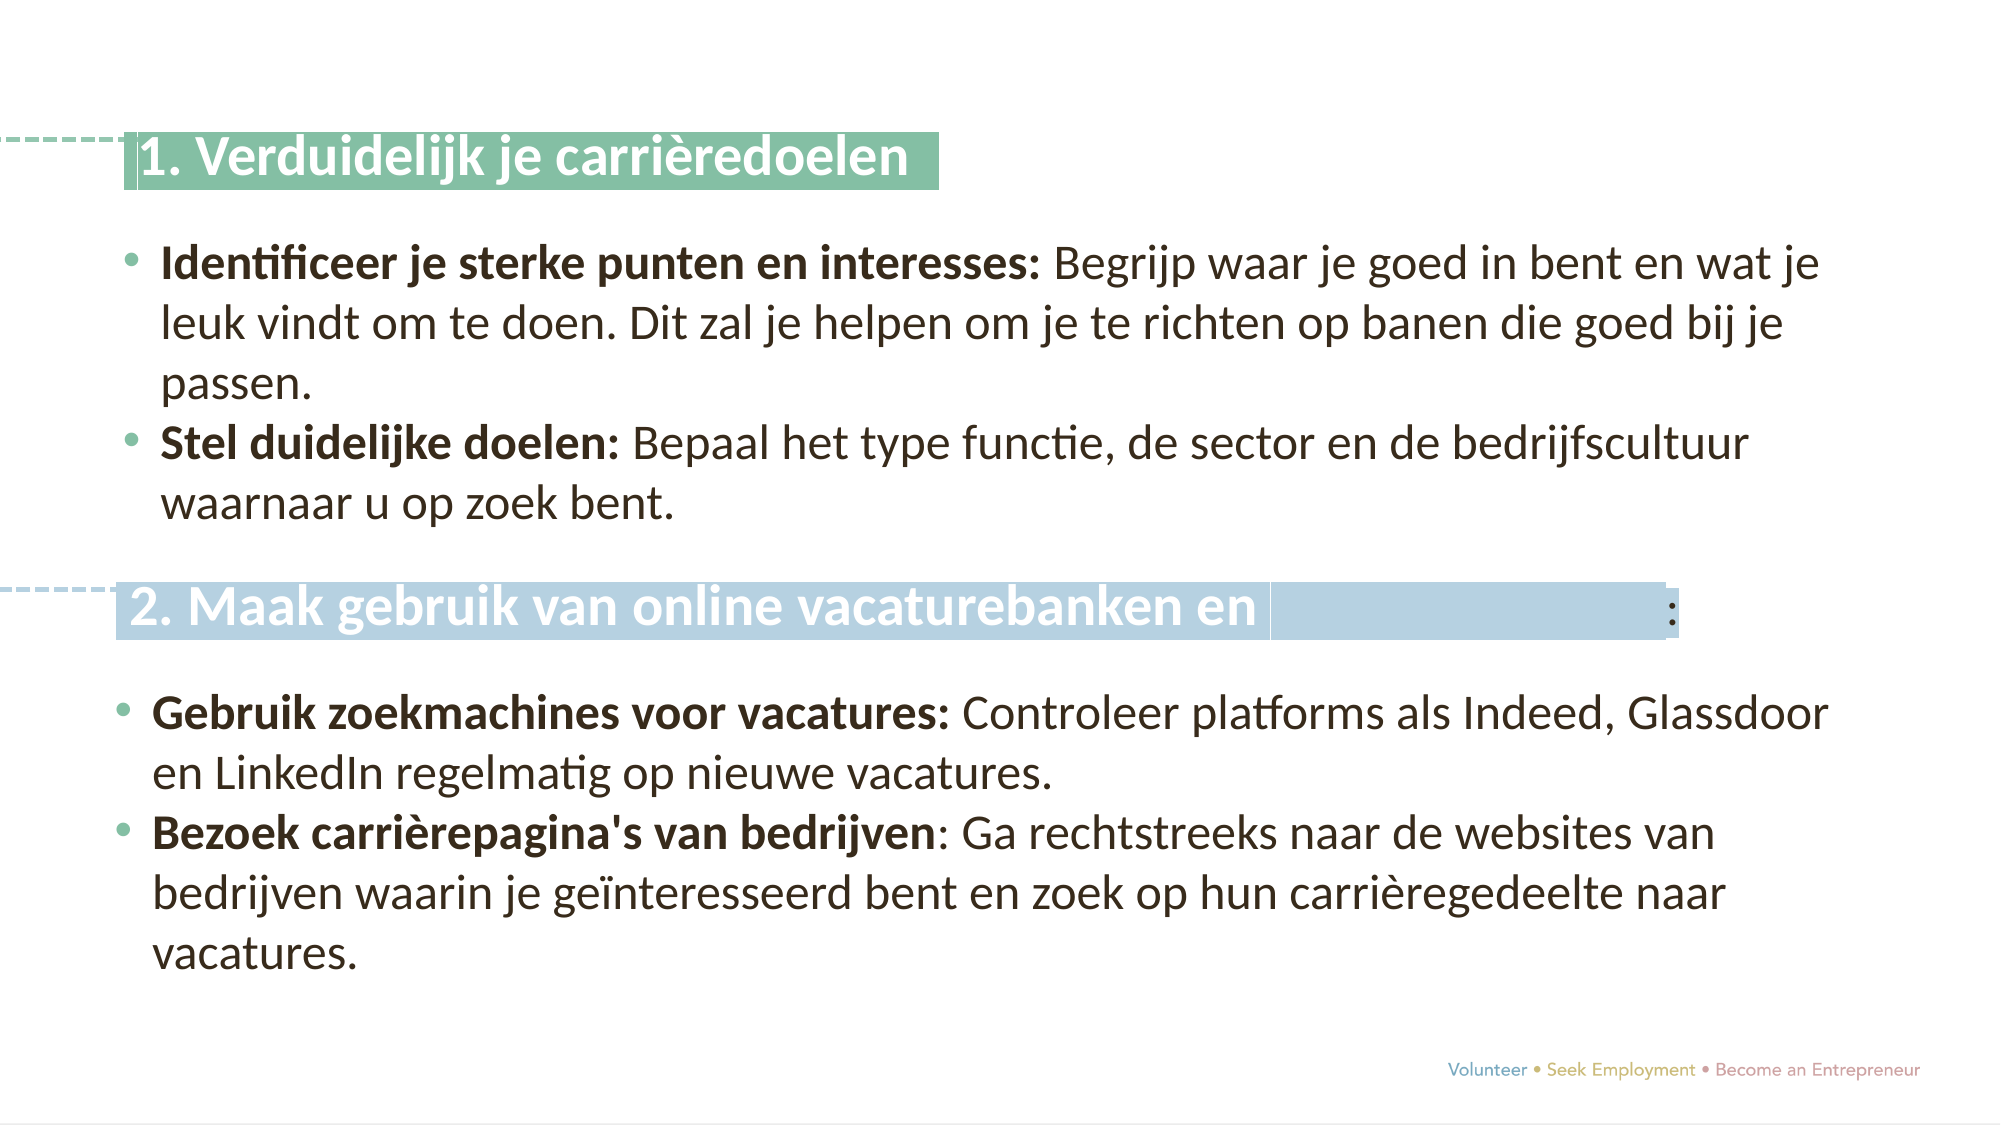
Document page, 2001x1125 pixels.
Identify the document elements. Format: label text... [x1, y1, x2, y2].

text_box 2. Maak gebruik van online vacaturebanken en bedrijfswebsites: [99, 525, 1934, 645]
text_box 1. Verduidelijk je carrièredoelen: [107, 75, 1942, 195]
picture [1418, 1046, 1971, 1103]
text_box Identificeer je sterke punten en interesses: Begrijp waar je goed in bent en wat je leuk vindt om te doen. Dit zal je helpen om je te richten op banen die goed bij je passen. Stel duidelijke doelen: Bepaal het type functie, de sector en de bedrijfscultuur waarnaar u op zoek bent. [108, 222, 1903, 503]
text_box Gebruik zoekmachines voor vacatures: Controleer platforms als Indeed, Glassdoor en LinkedIn regelmatig op nieuwe vacatures. Bezoek carrièrepagina's van bedrijven: Ga rechtstreeks naar de websites van bedrijven waarin je geïnteresseerd bent en zoek op hun carrièregedeelte naar vacatures. [99, 672, 1895, 953]
